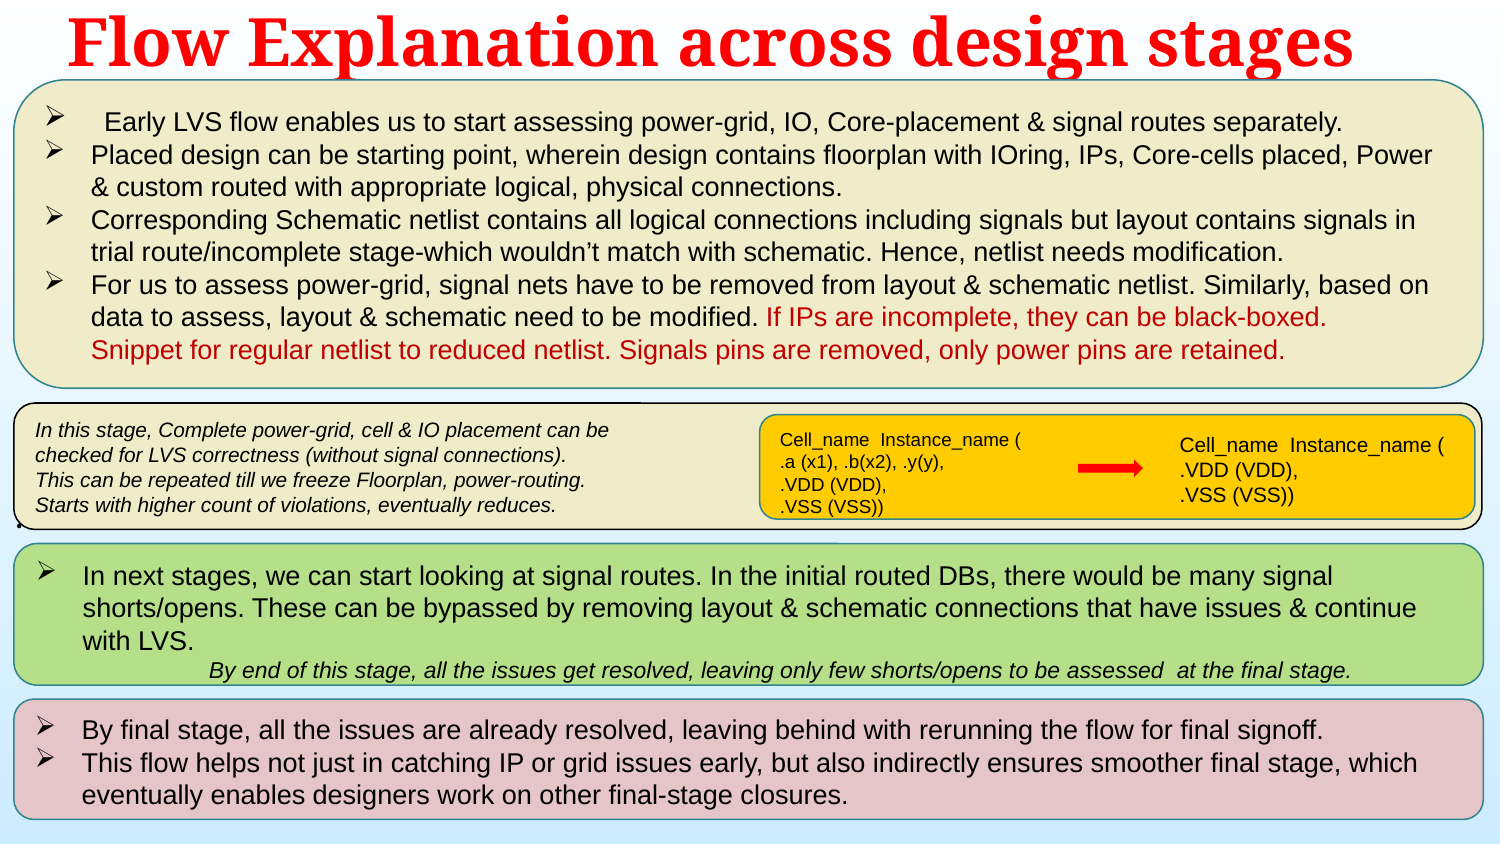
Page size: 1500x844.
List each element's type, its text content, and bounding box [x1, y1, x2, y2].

list . [0, 68, 1500, 832]
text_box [13, 79, 1484, 820]
title Flow Explanation across design stages [52, 16, 1440, 64]
